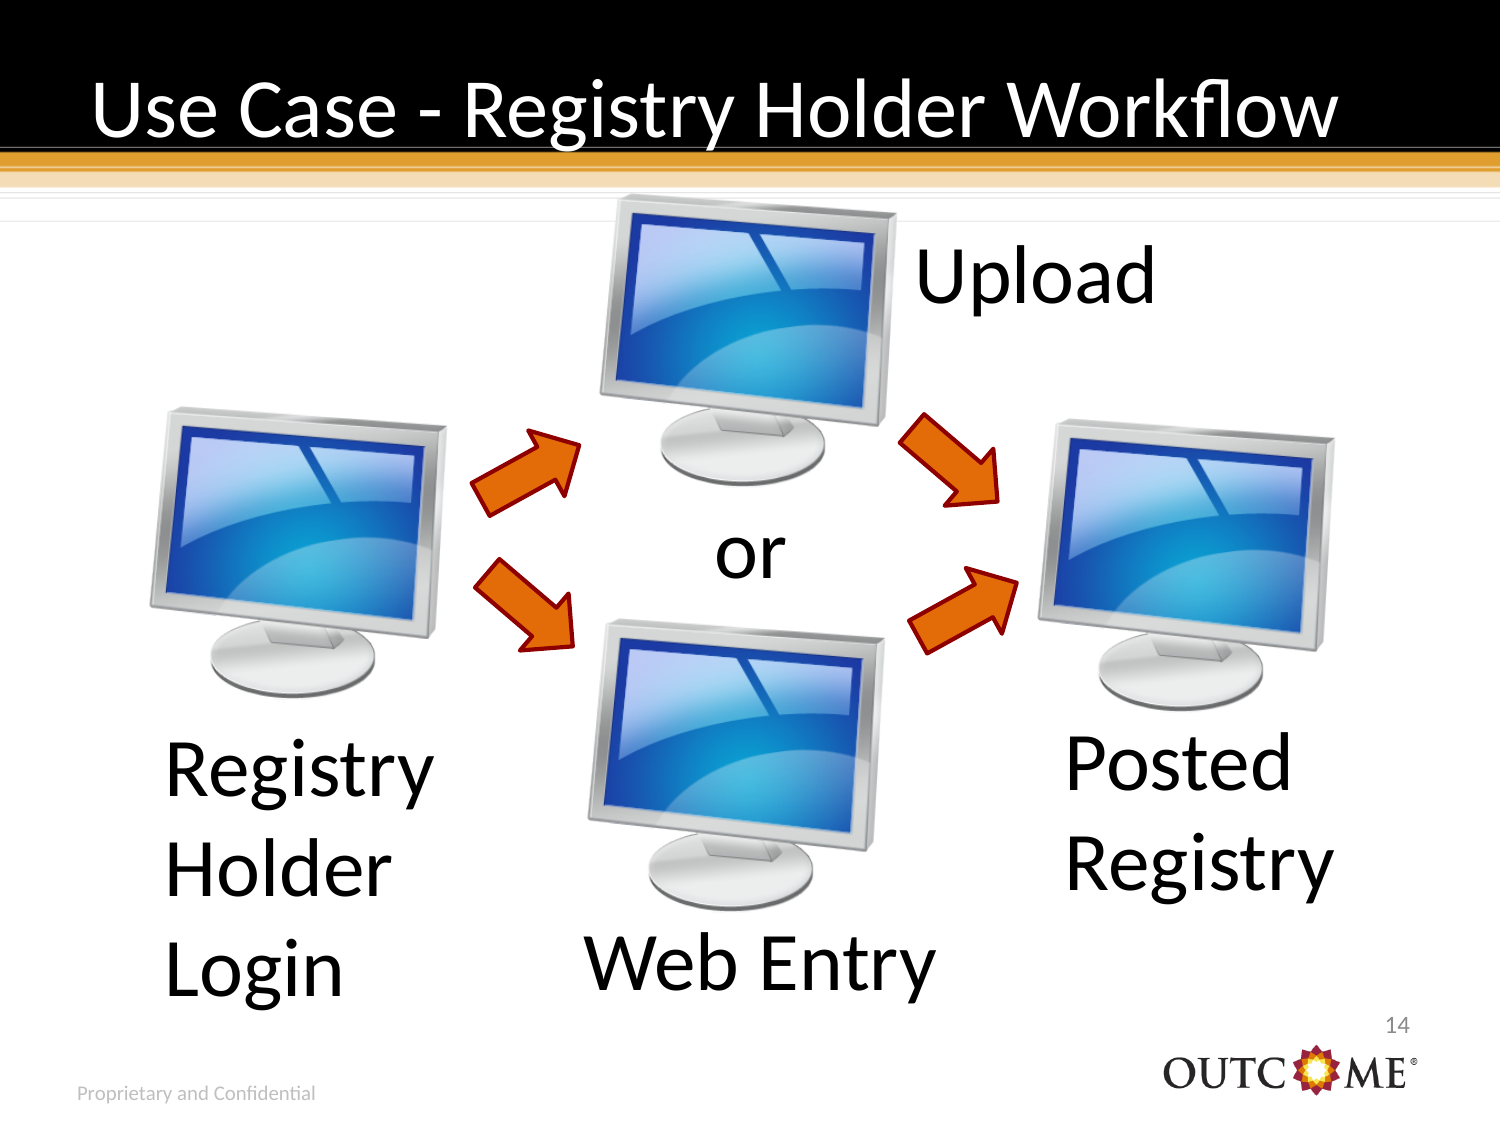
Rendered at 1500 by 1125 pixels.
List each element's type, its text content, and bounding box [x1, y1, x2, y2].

picture [0, 0, 1500, 223]
text_box Registry Holder Login [150, 1026, 500, 1121]
title Use Case - Registry Holder Workflow [75, 45, 1425, 163]
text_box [137, 174, 1388, 1017]
slide_number 13 [1074, 999, 1425, 1048]
picture [1163, 1048, 1418, 1096]
